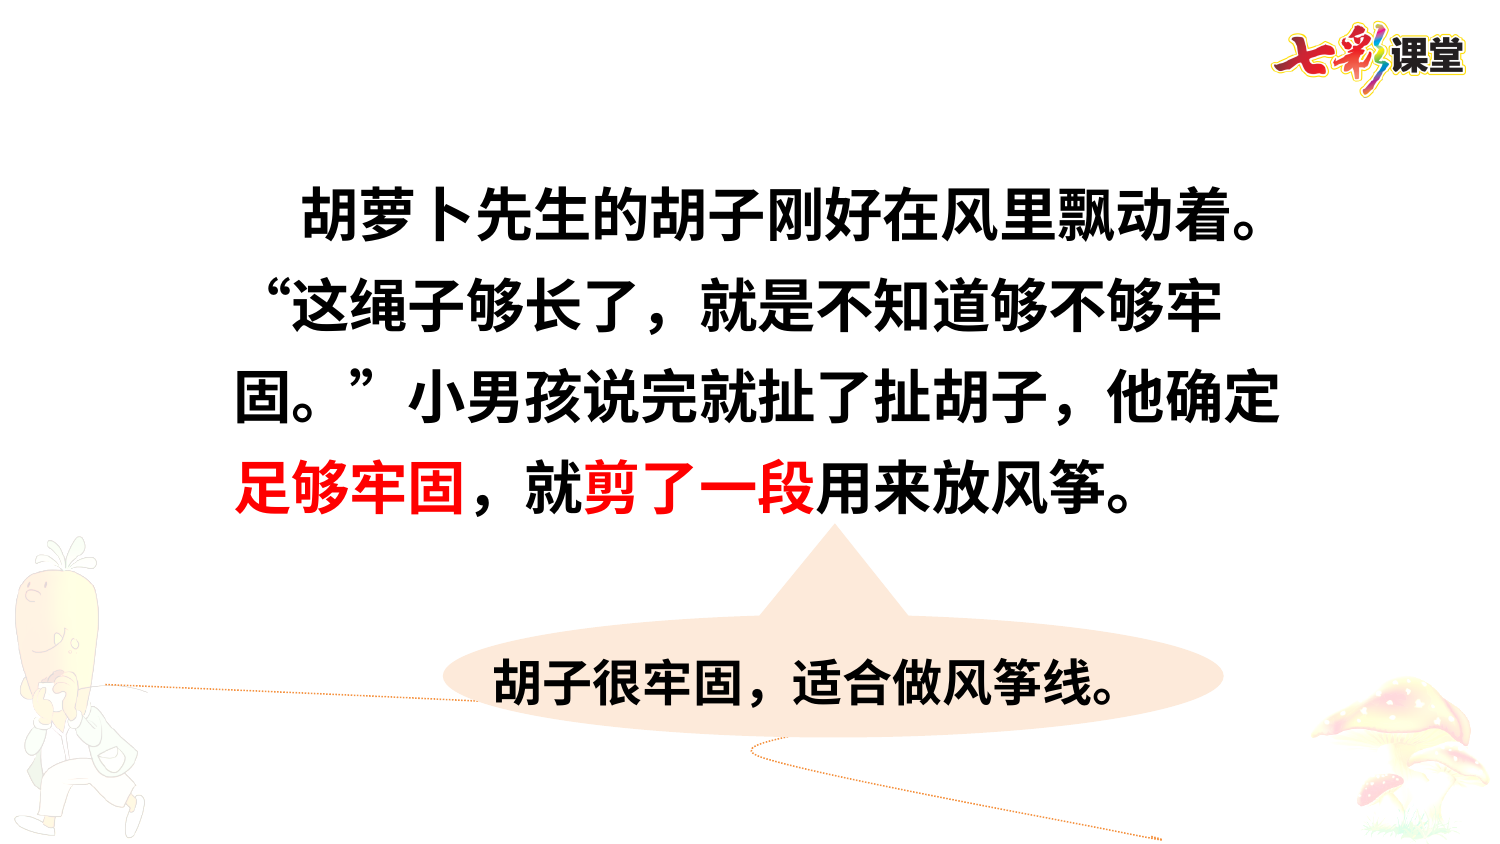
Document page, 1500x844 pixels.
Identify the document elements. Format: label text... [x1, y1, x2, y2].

picture [1269, 20, 1468, 98]
text_box 胡萝卜先生的胡子刚好在风里飘动着。“这绳子够长了，就是不知道够不够牢固。”小男孩说完就扯了扯胡子，他确定足够牢固，就剪了一段用来放风筝。 [218, 150, 1317, 620]
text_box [442, 614, 1400, 738]
